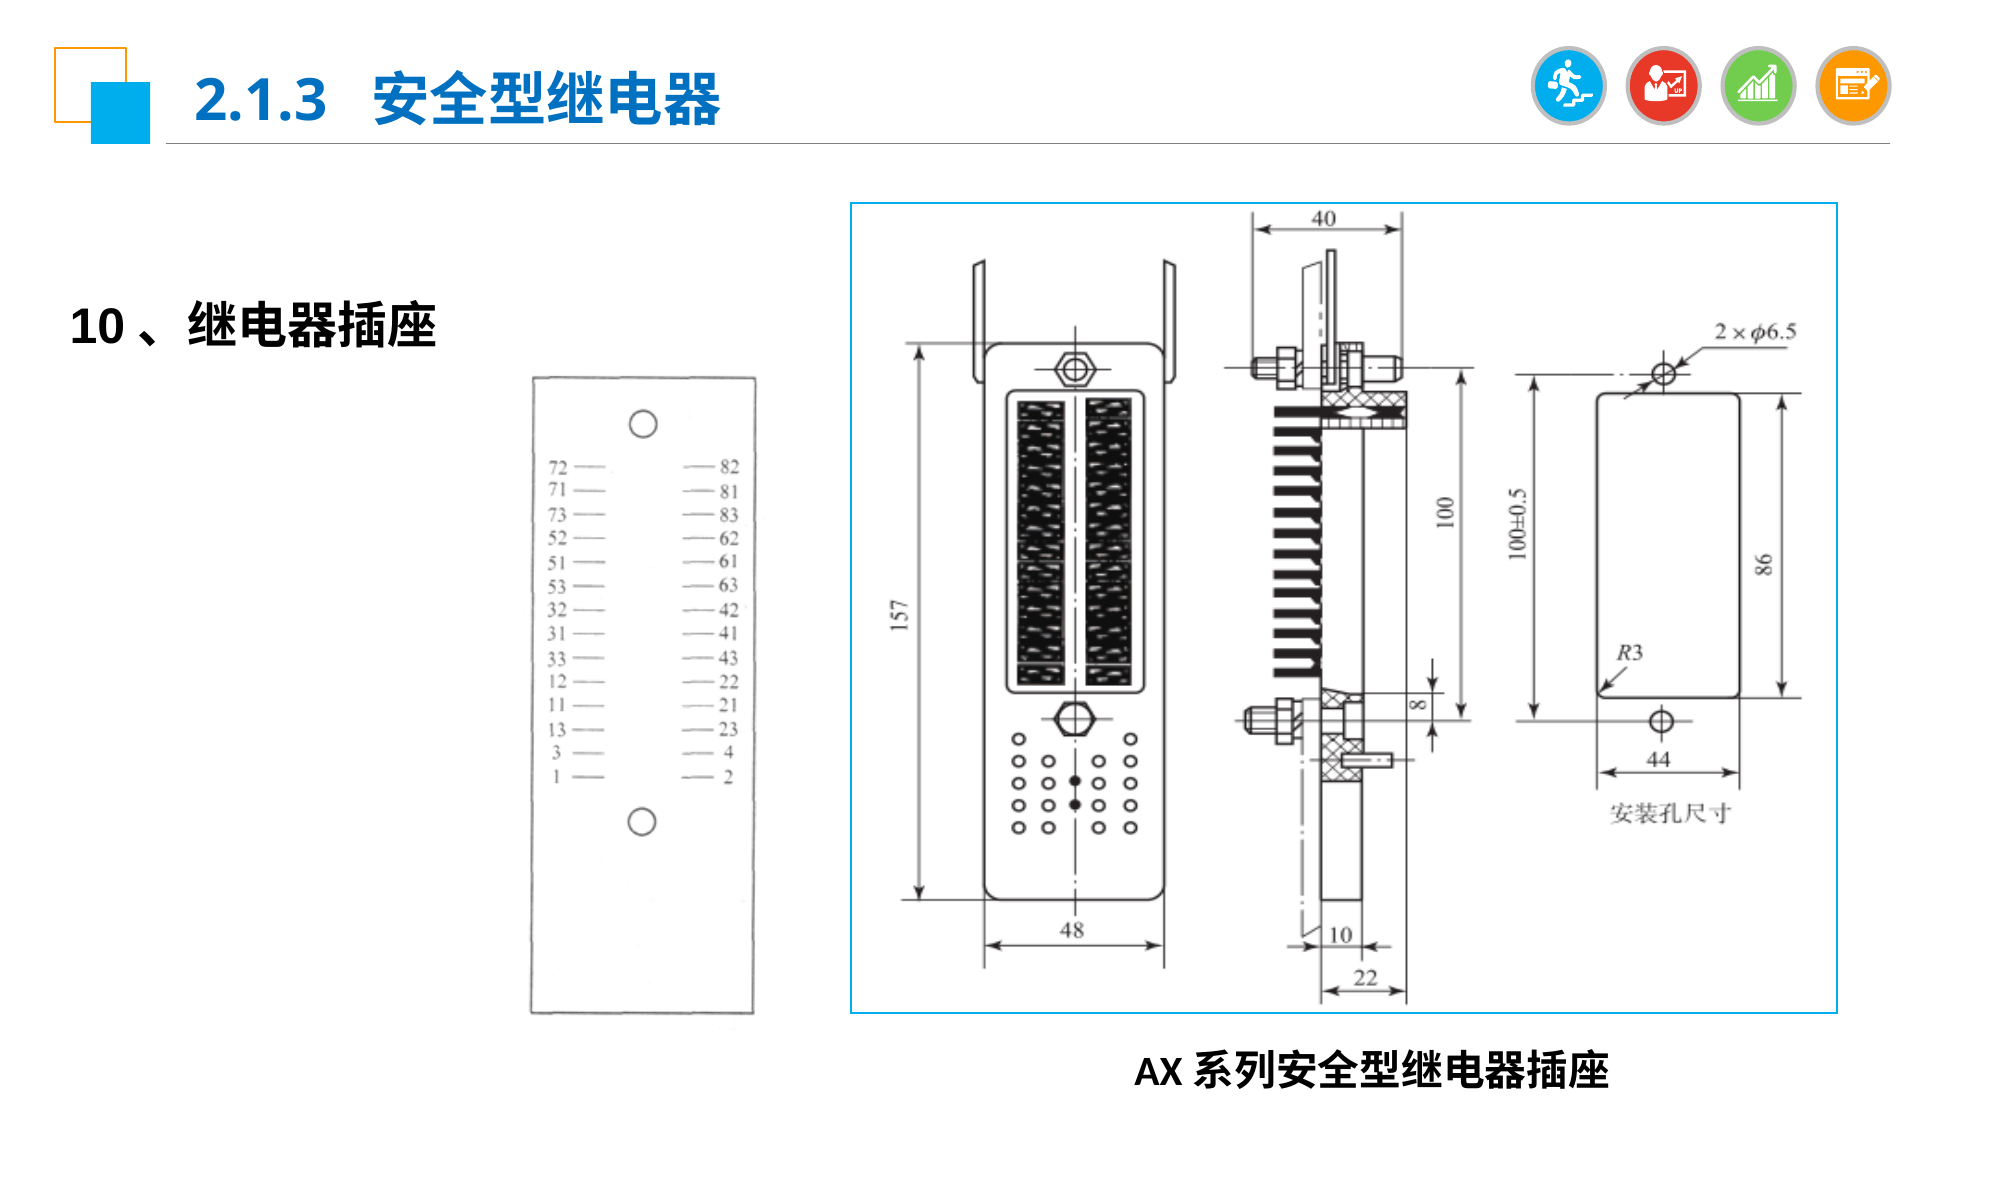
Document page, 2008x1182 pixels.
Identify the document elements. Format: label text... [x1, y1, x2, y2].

text_box 2.1.3 安全型继电器 [174, 51, 743, 142]
text_box AX系列安全型继电器插座 [1119, 1035, 1625, 1101]
picture [523, 367, 766, 1034]
text_box 10、继电器插座 [54, 285, 846, 361]
picture [853, 205, 1835, 1011]
